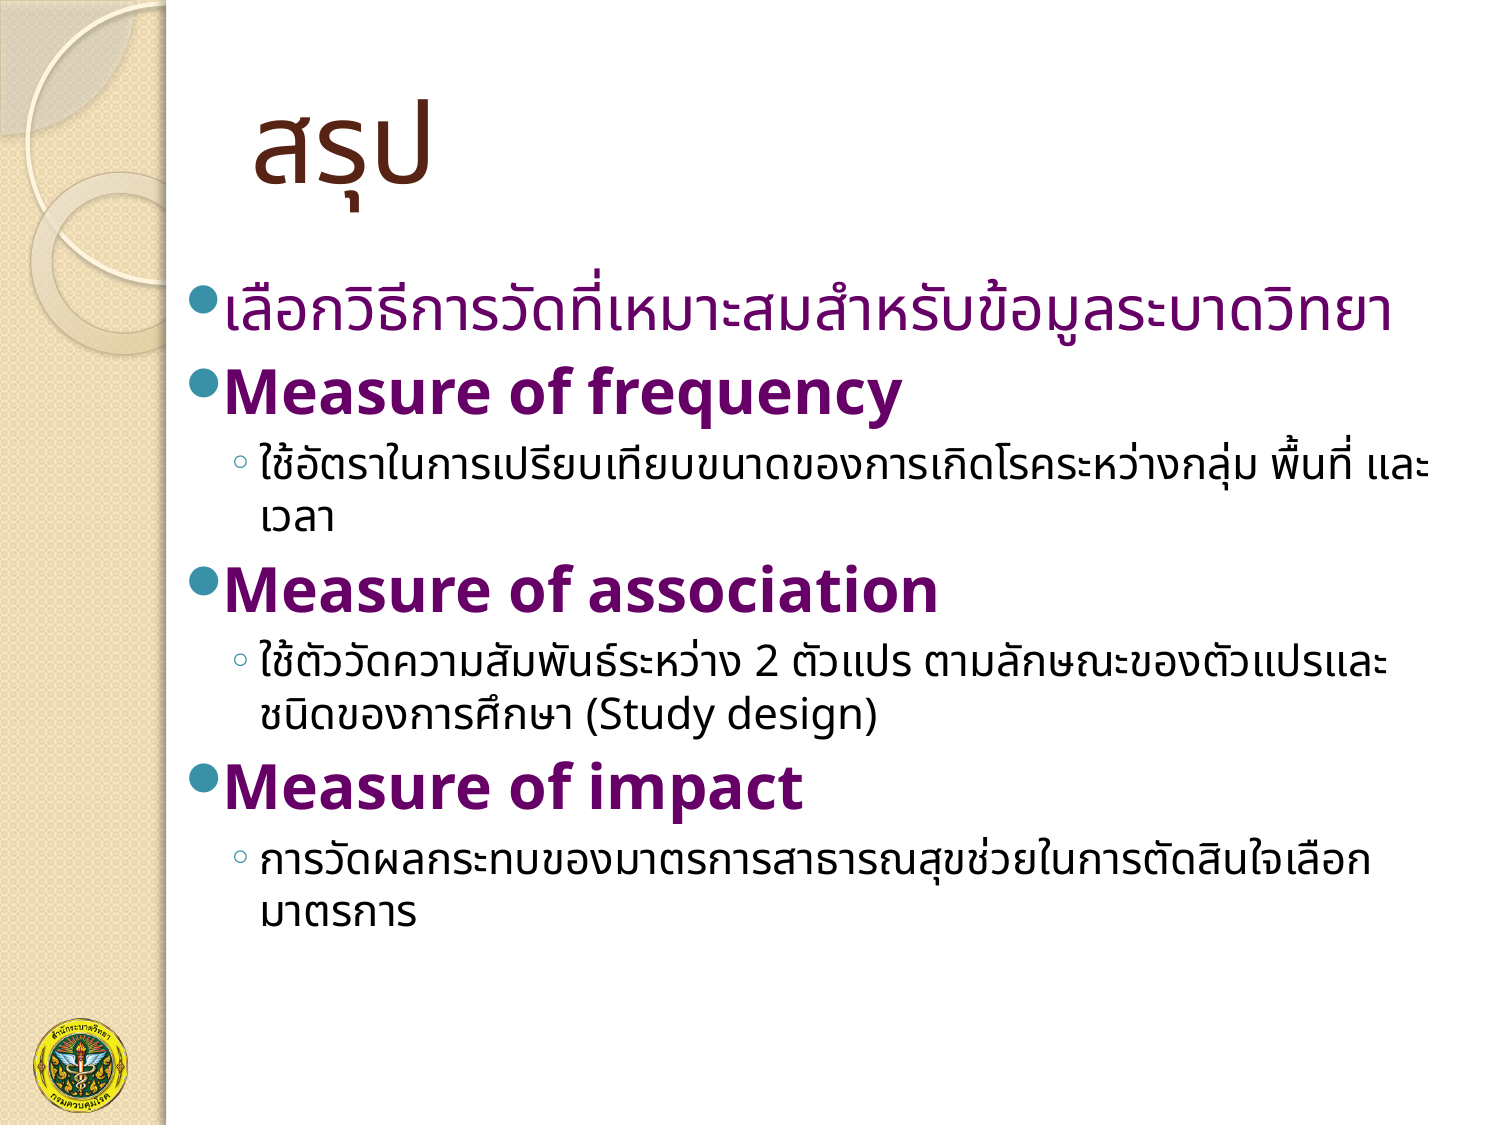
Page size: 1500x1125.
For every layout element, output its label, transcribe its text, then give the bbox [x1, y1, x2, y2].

title สรุป [235, 45, 1466, 233]
list เลือกวิธีการวัดที่เหมาะสมสำหรับข้อมูลระบาดวิทยา Measure of frequency ใช้อัตราในการเปรียบเทียบขนาดของการเกิดโรคระหว่างกลุ่ม พื้นที่ และเวลา Measure of association ใช้ตัววัดความสัมพันธ์ระหว่าง 2 ตัวแปร ตามลักษณะของตัวแปรและชนิดของการศึกษา (Study design) Measure of impact การวัดผลกระทบของมาตรการสาธารณสุขช่วยในการตัดสินใจเลือกมาตรการ [159, 262, 1450, 1005]
picture [33, 1018, 128, 1113]
